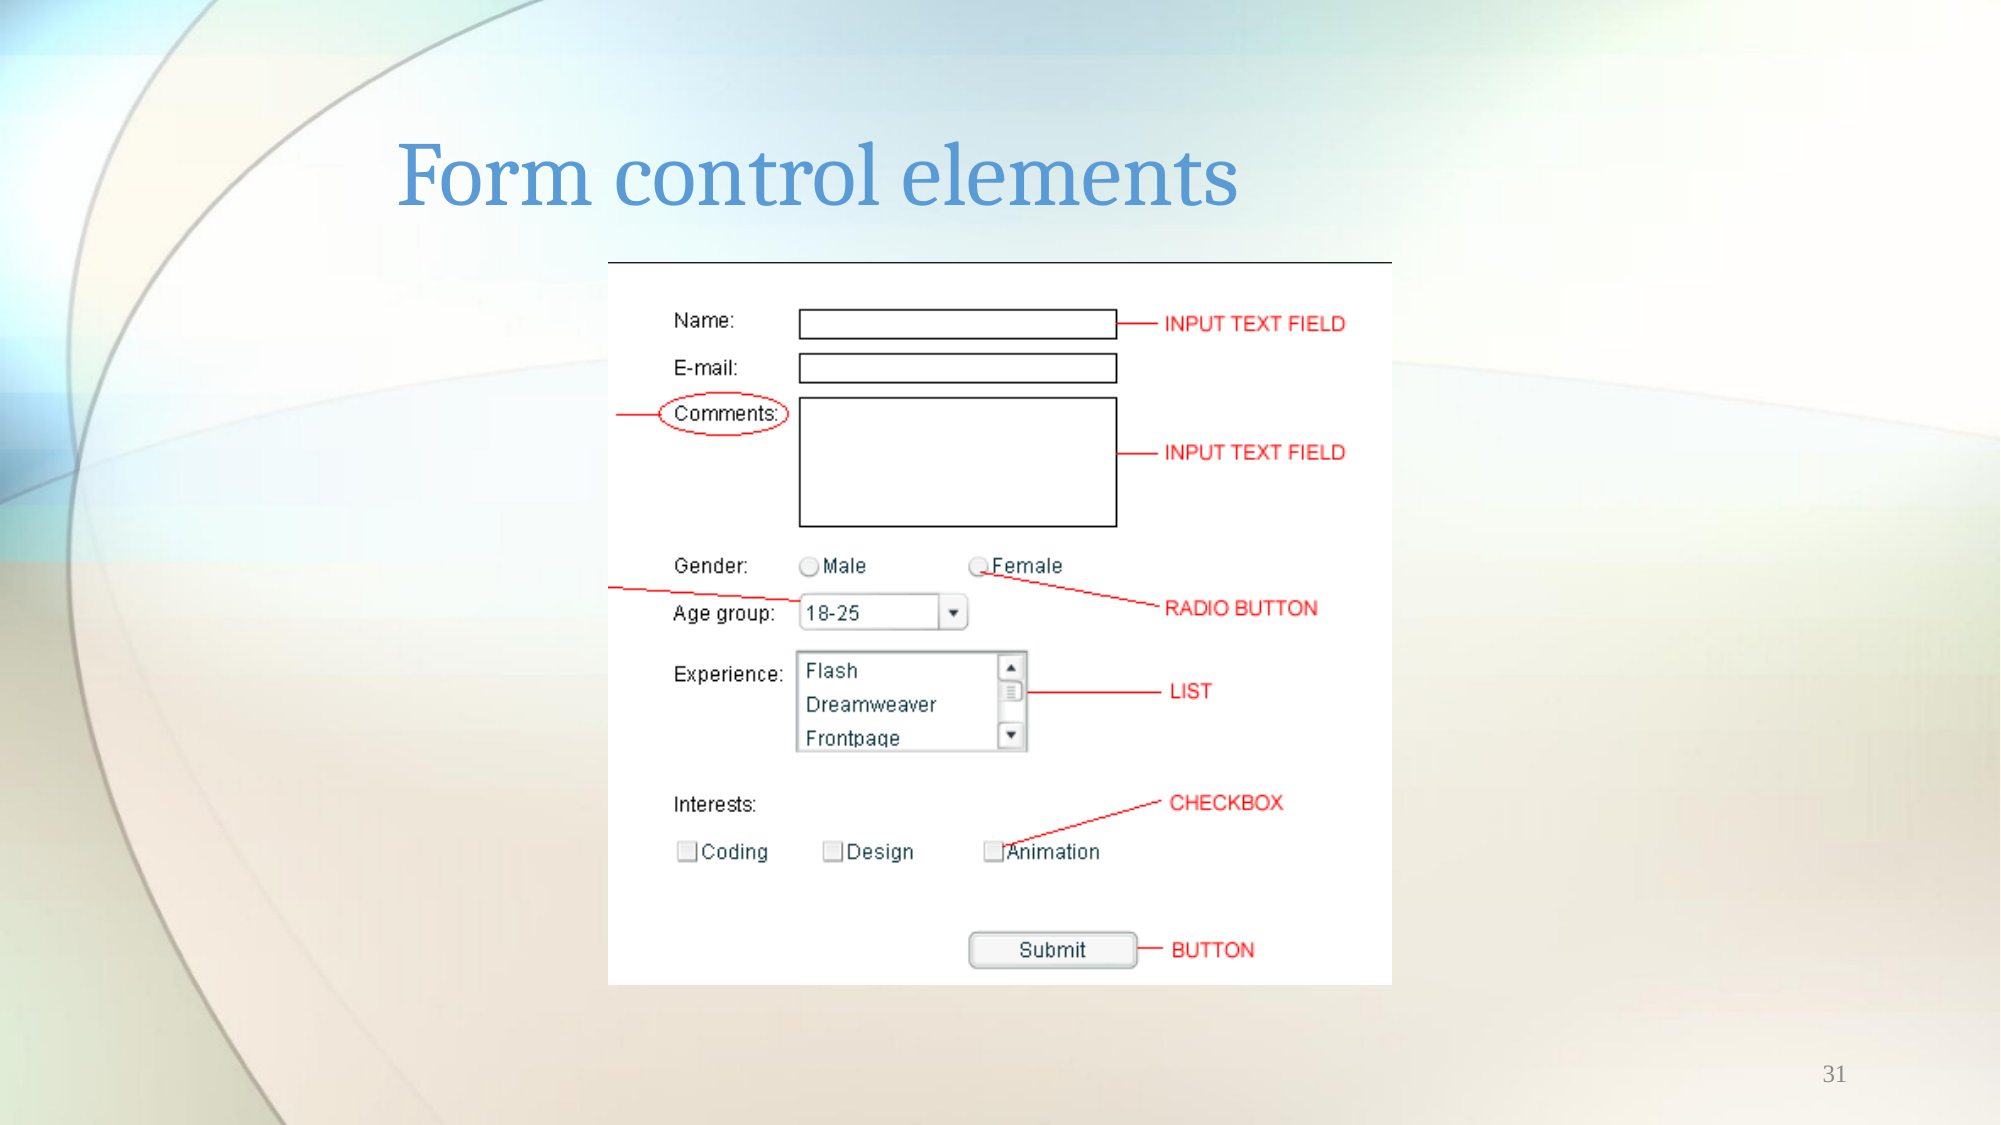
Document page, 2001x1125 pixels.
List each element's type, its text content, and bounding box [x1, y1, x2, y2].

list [324, 262, 1676, 985]
slide_number 31 [1325, 1042, 1863, 1103]
picture [0, 0, 2001, 1125]
title Form control elements [381, 59, 1863, 278]
